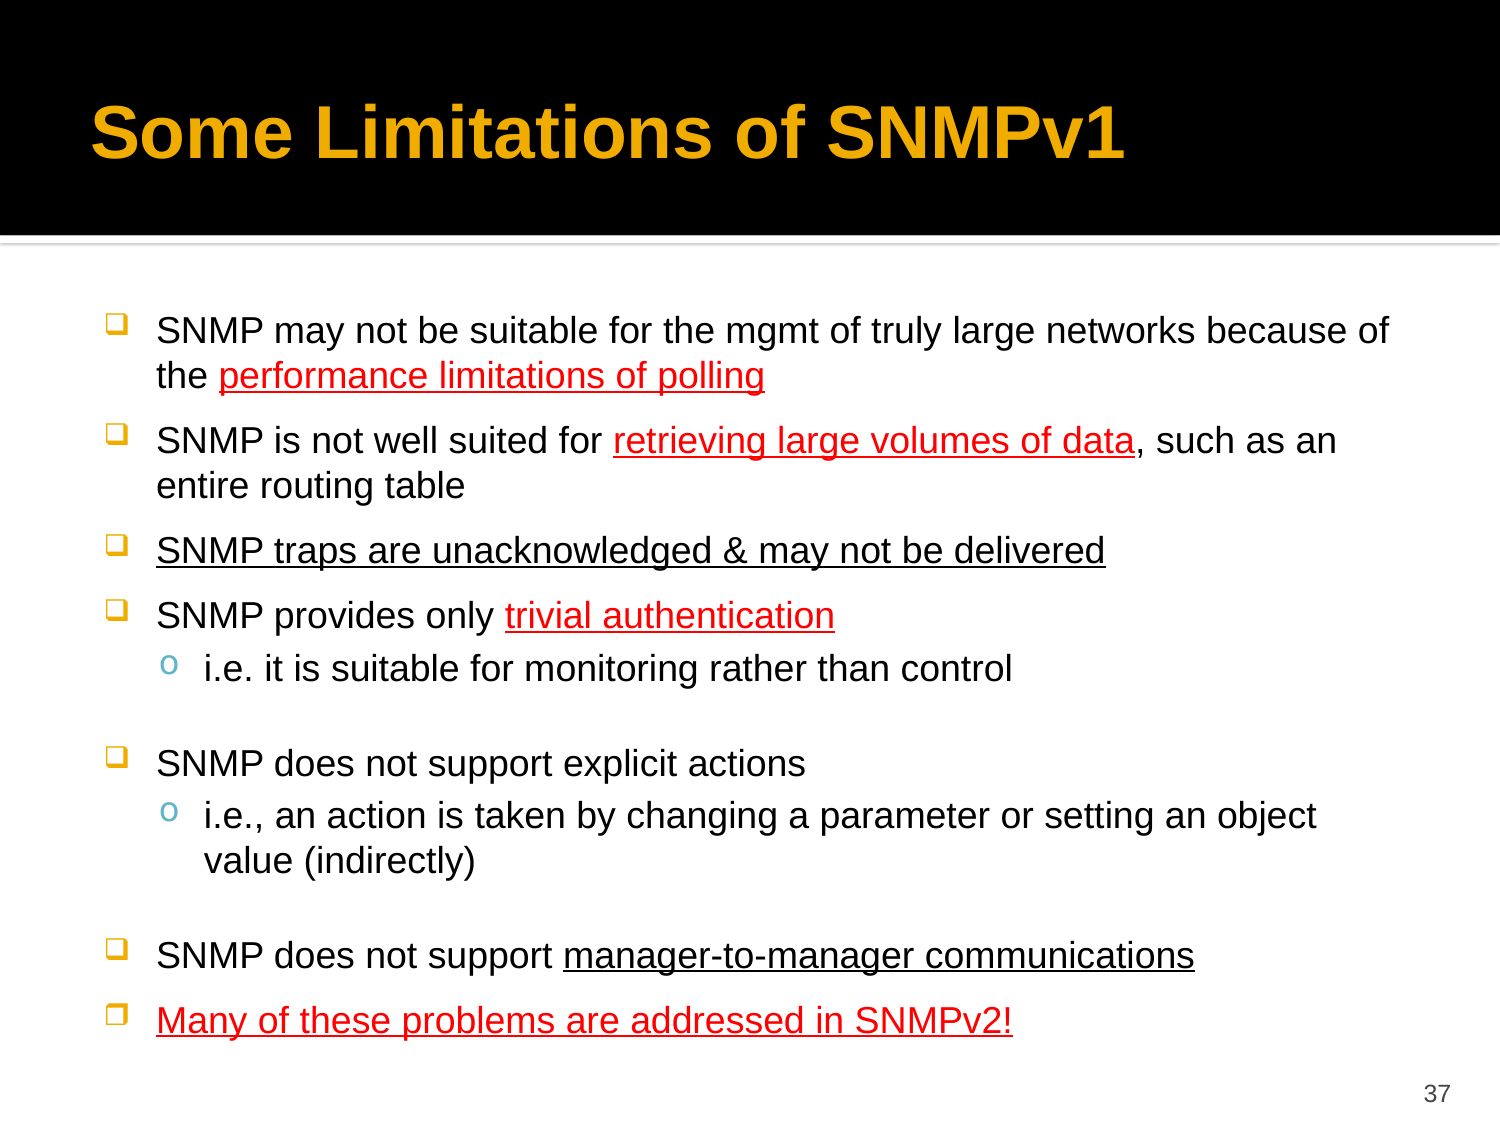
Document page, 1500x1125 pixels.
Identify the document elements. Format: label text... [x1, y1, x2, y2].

title Some Limitations of SNMPv1 [75, 25, 1425, 231]
slide_number 37 [1345, 1062, 1467, 1108]
list SNMP may not be suitable for the mgmt of truly large networks because of the performance limitations of polling SNMP is not well suited for retrieving large volumes of data, such as an entire routing table SNMP traps are unacknowledged & may not be delivered SNMP provides only trivial authentication i.e. it is suitable for monitoring rather than control SNMP does not support explicit actions i.e., an action is taken by changing a parameter or setting an object value (indirectly) SNMP does not support manager-to-manager communications Many of these problems are addressed in SNMPv2! [75, 291, 1425, 1050]
